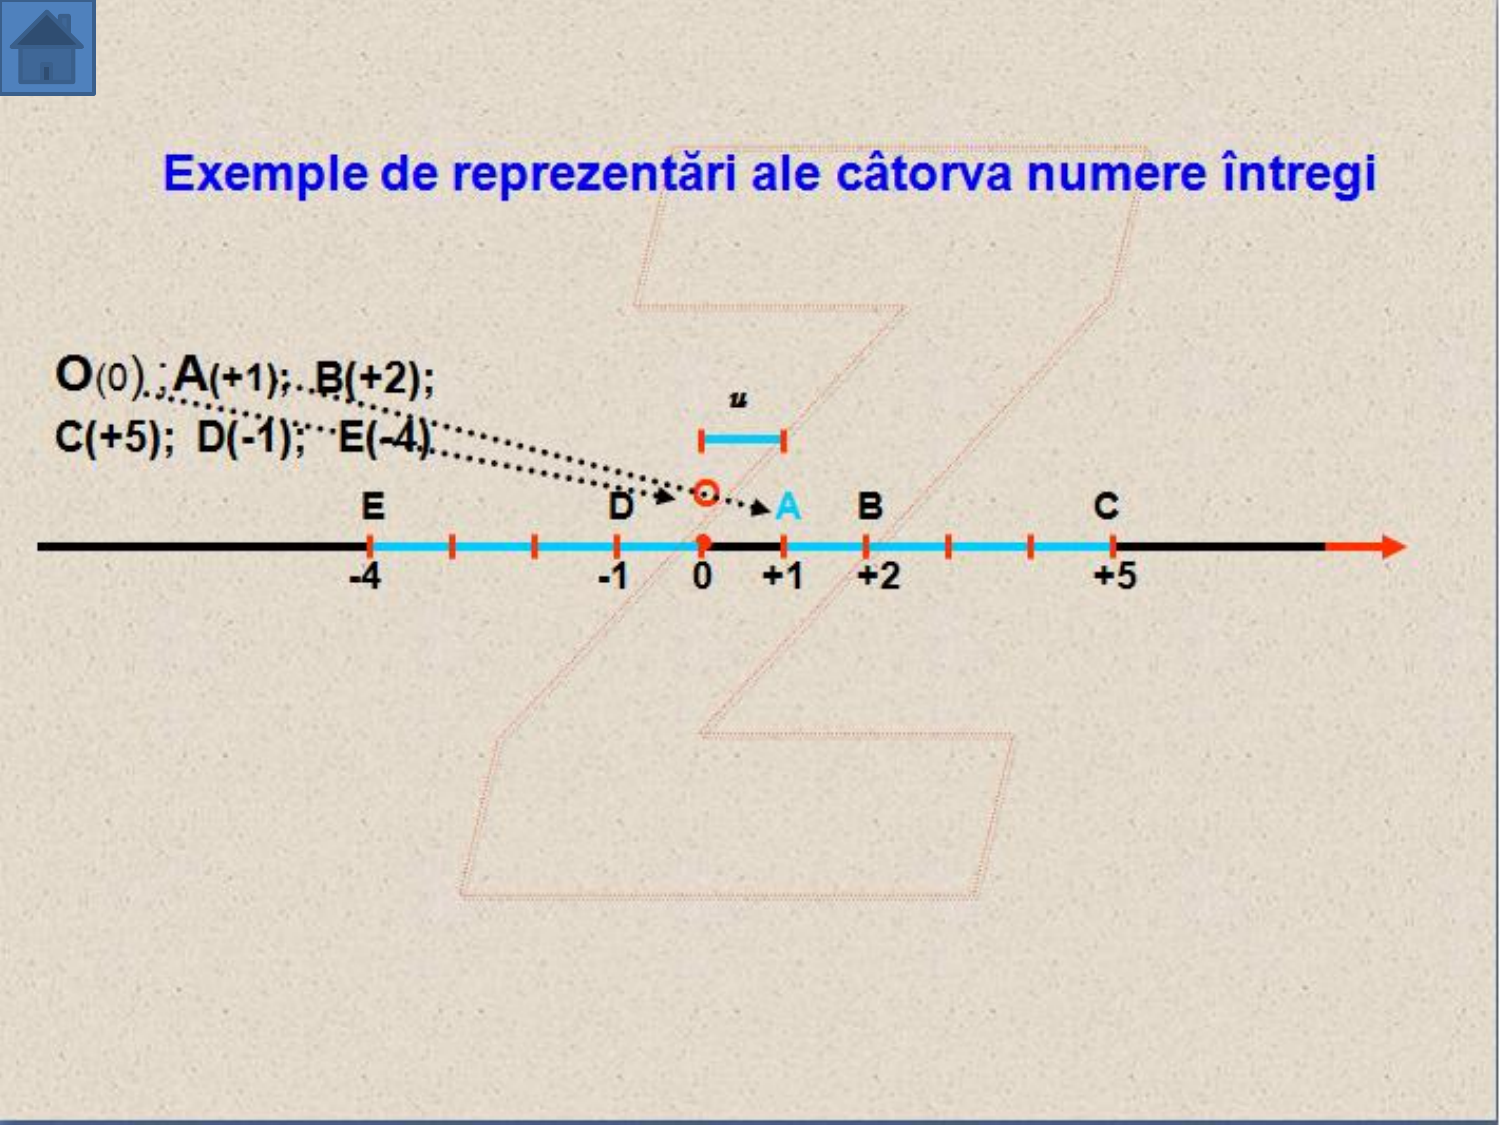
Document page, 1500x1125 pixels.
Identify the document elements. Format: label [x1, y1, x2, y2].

text_box [0, 0, 96, 96]
picture [0, 0, 1500, 1125]
